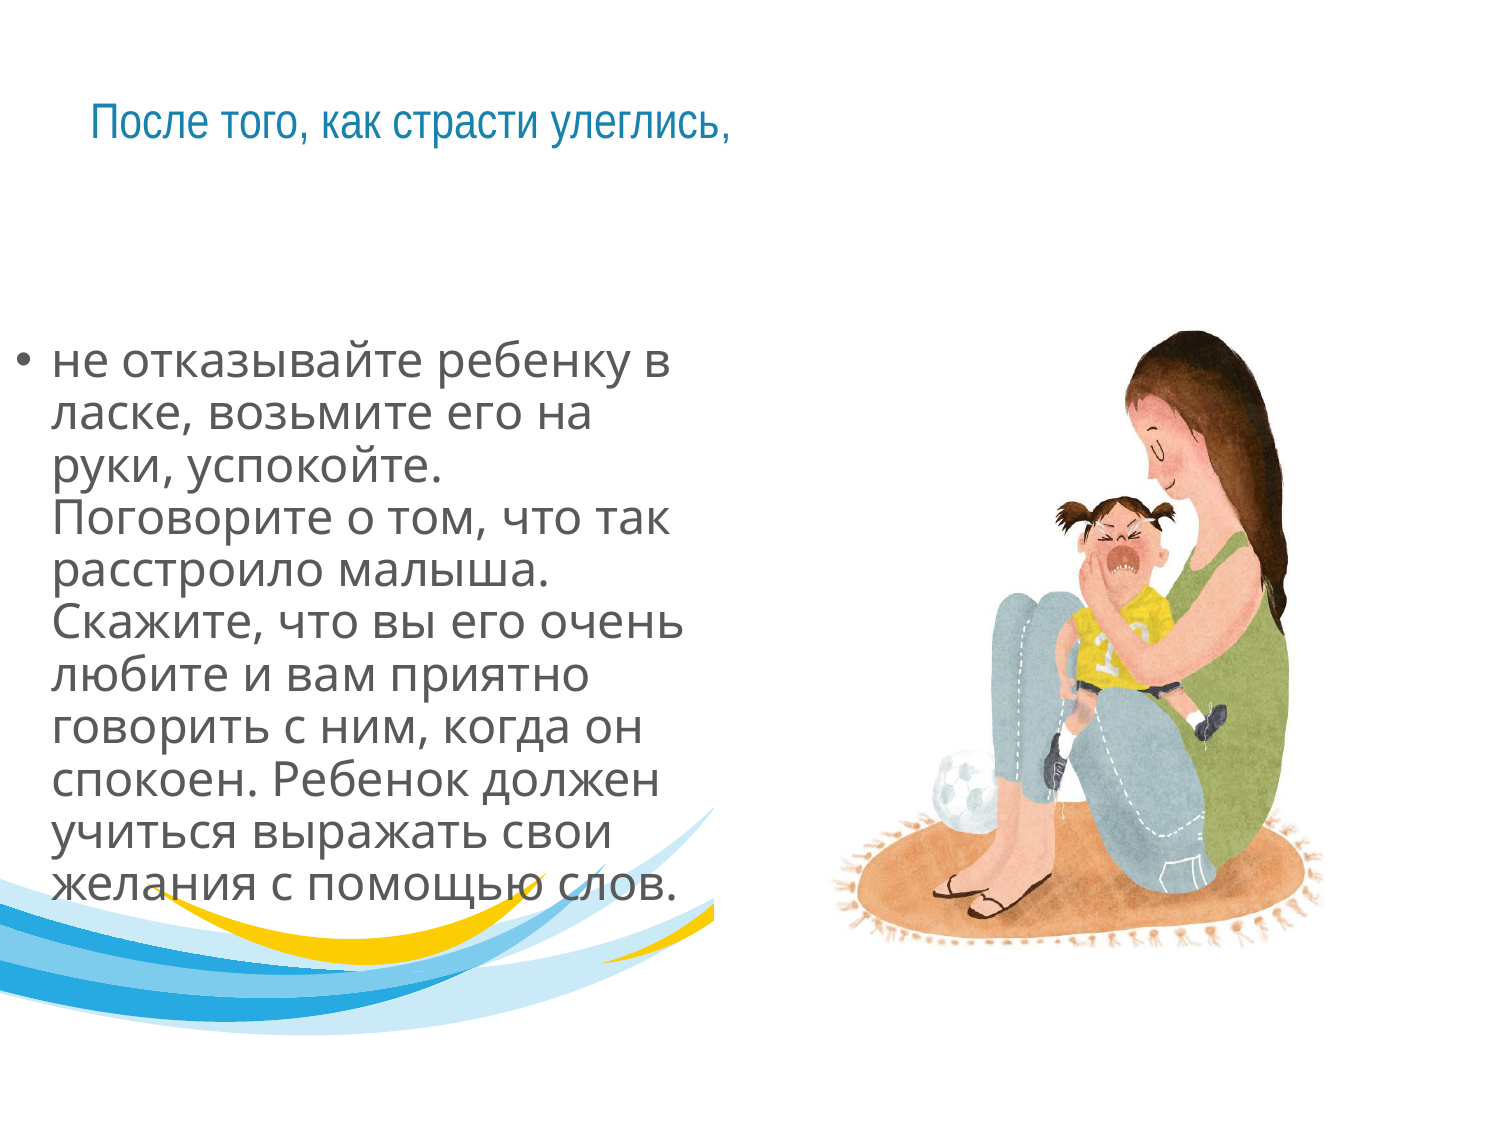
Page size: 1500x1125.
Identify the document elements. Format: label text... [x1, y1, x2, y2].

title После того, как страсти улеглись, [75, 45, 1425, 200]
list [714, 304, 1465, 950]
list не отказывайте ребенку в ласке, возьмите его на руки, успокойте. Поговорите о том, что так расстроило малыша. Скажите, что вы его очень любите и вам приятно говорить с ним, когда он спокоен. Ребенок должен учиться выражать свои желания с помощью слов. [0, 328, 704, 926]
